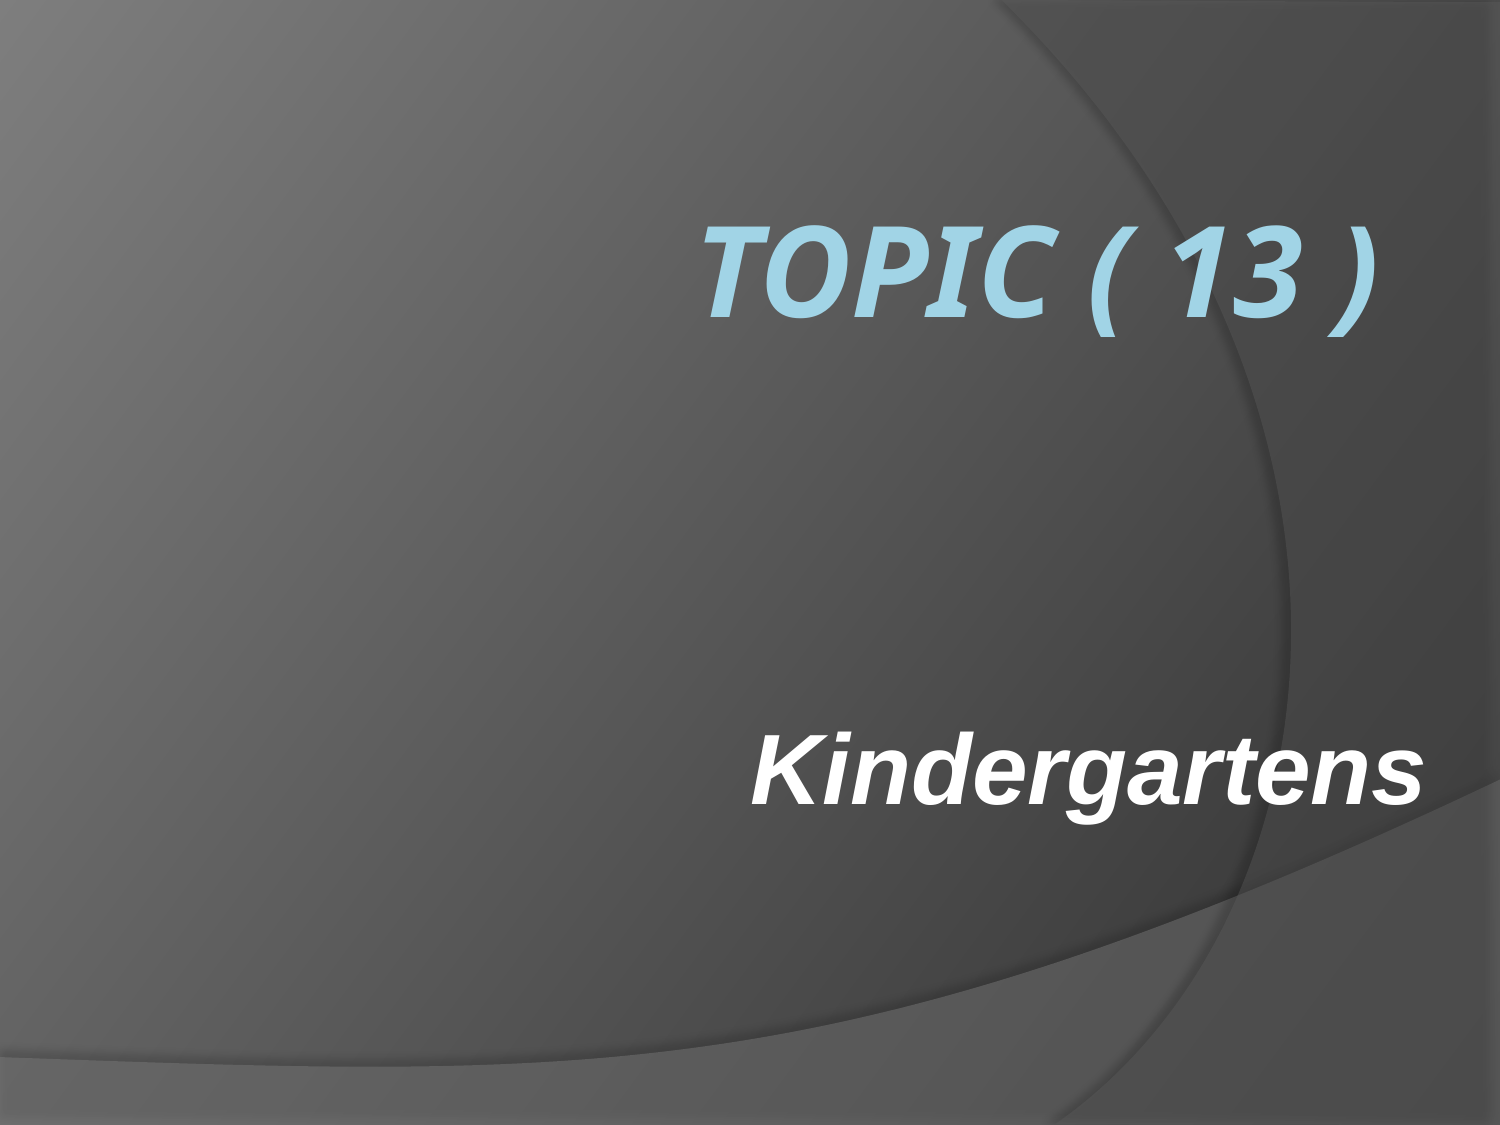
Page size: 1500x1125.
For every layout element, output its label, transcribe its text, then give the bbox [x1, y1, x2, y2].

title topic ( 13 ) [112, 30, 1388, 504]
subtitle Kindergartens [123, 574, 1436, 965]
